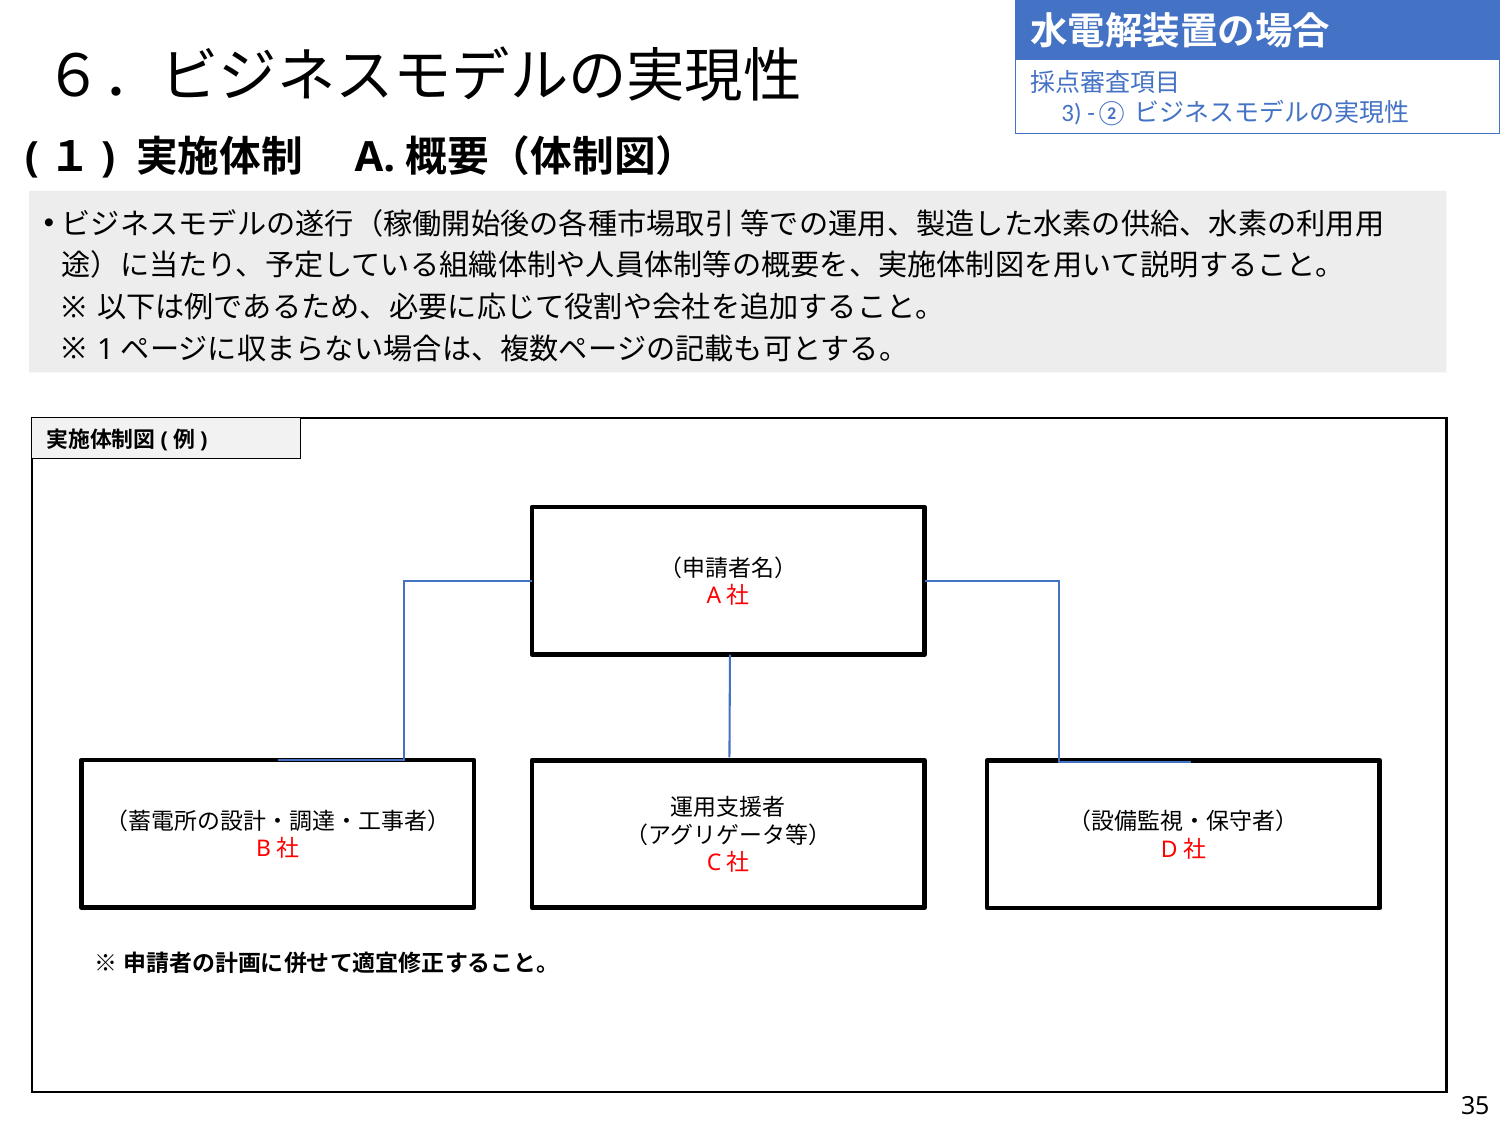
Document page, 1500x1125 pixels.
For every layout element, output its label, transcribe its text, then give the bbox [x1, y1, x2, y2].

text_box 運用支援者 （アグリゲータ等） C社 [531, 760, 925, 908]
text_box （設備監視・保守者） D社 [987, 760, 1380, 908]
text_box ビジネスモデルの遂行（稼働開始後の各種市場取引 等での運用、製造した水素の供給、水素の利用用途）に当たり、予定している組織体制や人員体制等の概要を、実施体制図を用いて説明すること。 以下は例であるため、必要に応じて役割や会社を追加すること。 1ページに収まらない場合は、複数ページの記載も可とする。 [29, 190, 1447, 373]
text_box (１) 実施体制 A.概要（体制図） [10, 122, 713, 187]
text_box ※申請者の計画に併せて適宜修正すること。 [79, 914, 925, 1003]
title ６．ビジネスモデルの実現性 [29, 33, 1015, 122]
text_box [31, 417, 1448, 1093]
text_box （申請者名） A社 [531, 507, 925, 655]
text_box （蓄電所の設計・調達・工事者） B社 [81, 760, 475, 908]
text_box 実施体制図(例) [31, 417, 301, 459]
text_box 採点審査項目 3) -②ビジネスモデルの実現性 [1015, 59, 1500, 134]
text_box 水電解装置の場合 [1015, 0, 1500, 59]
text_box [924, 580, 1192, 762]
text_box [277, 580, 533, 761]
